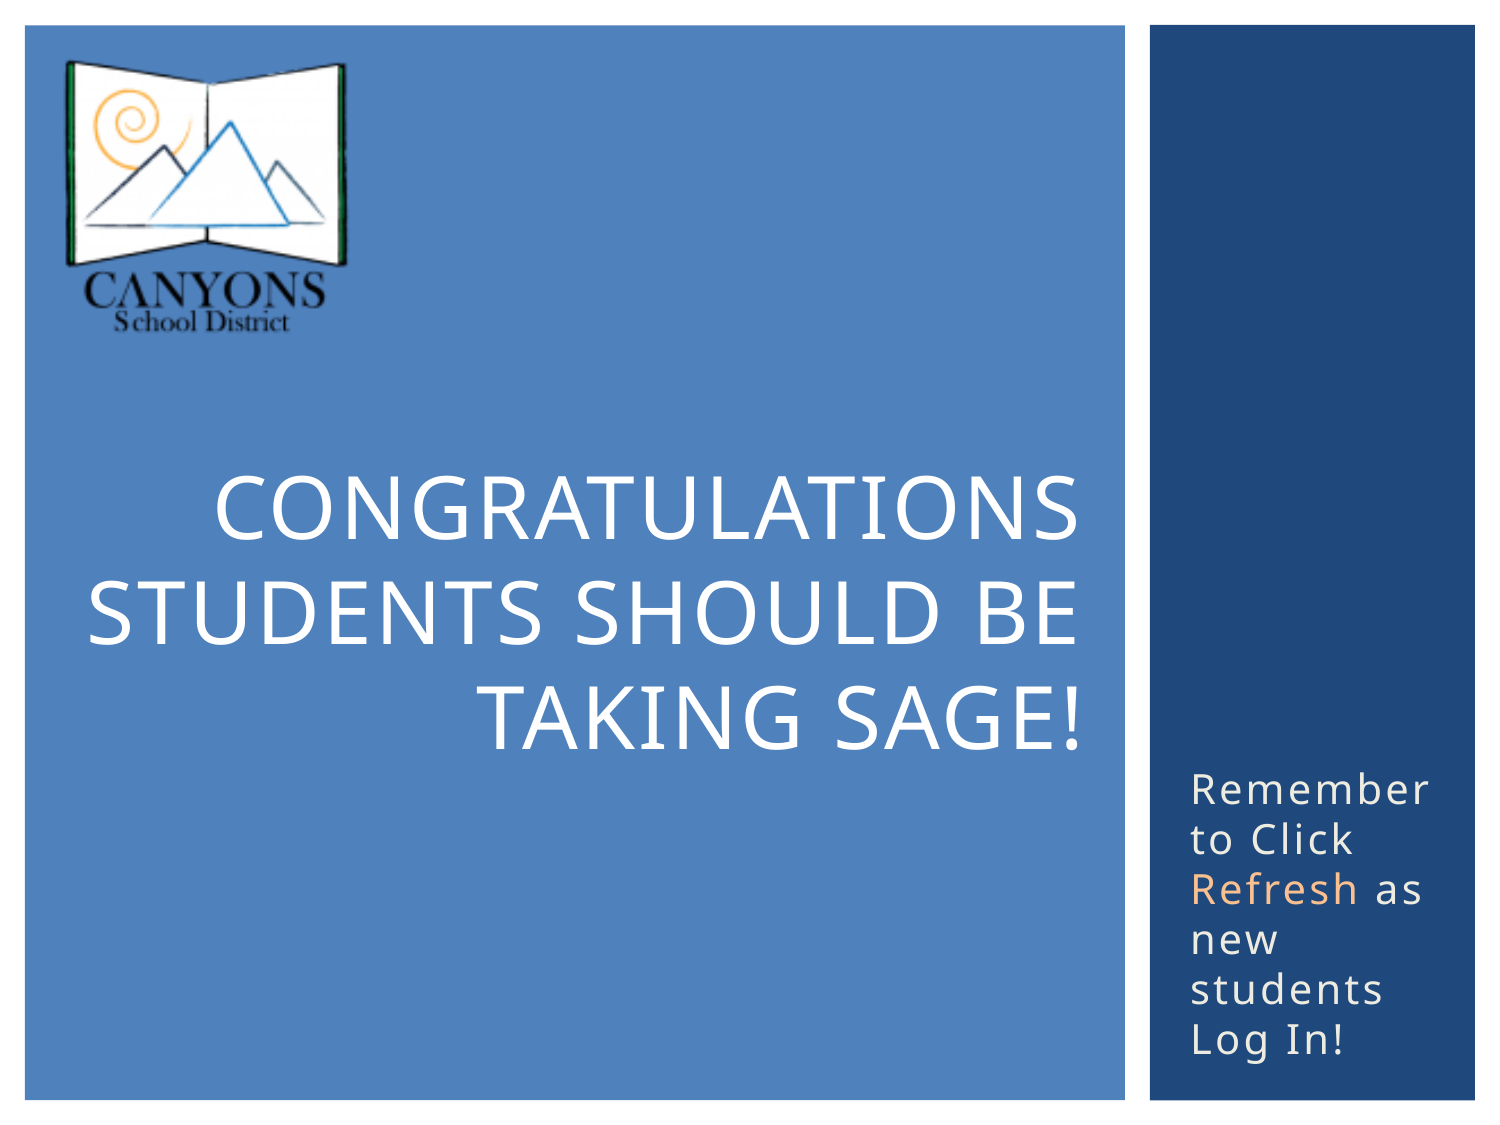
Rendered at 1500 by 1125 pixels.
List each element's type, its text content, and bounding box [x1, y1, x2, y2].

picture [62, 57, 352, 336]
title Congratulations Students should be taking Sage! [62, 474, 1100, 745]
list Remember to Click Refresh as new students Log In! [1175, 763, 1459, 1062]
